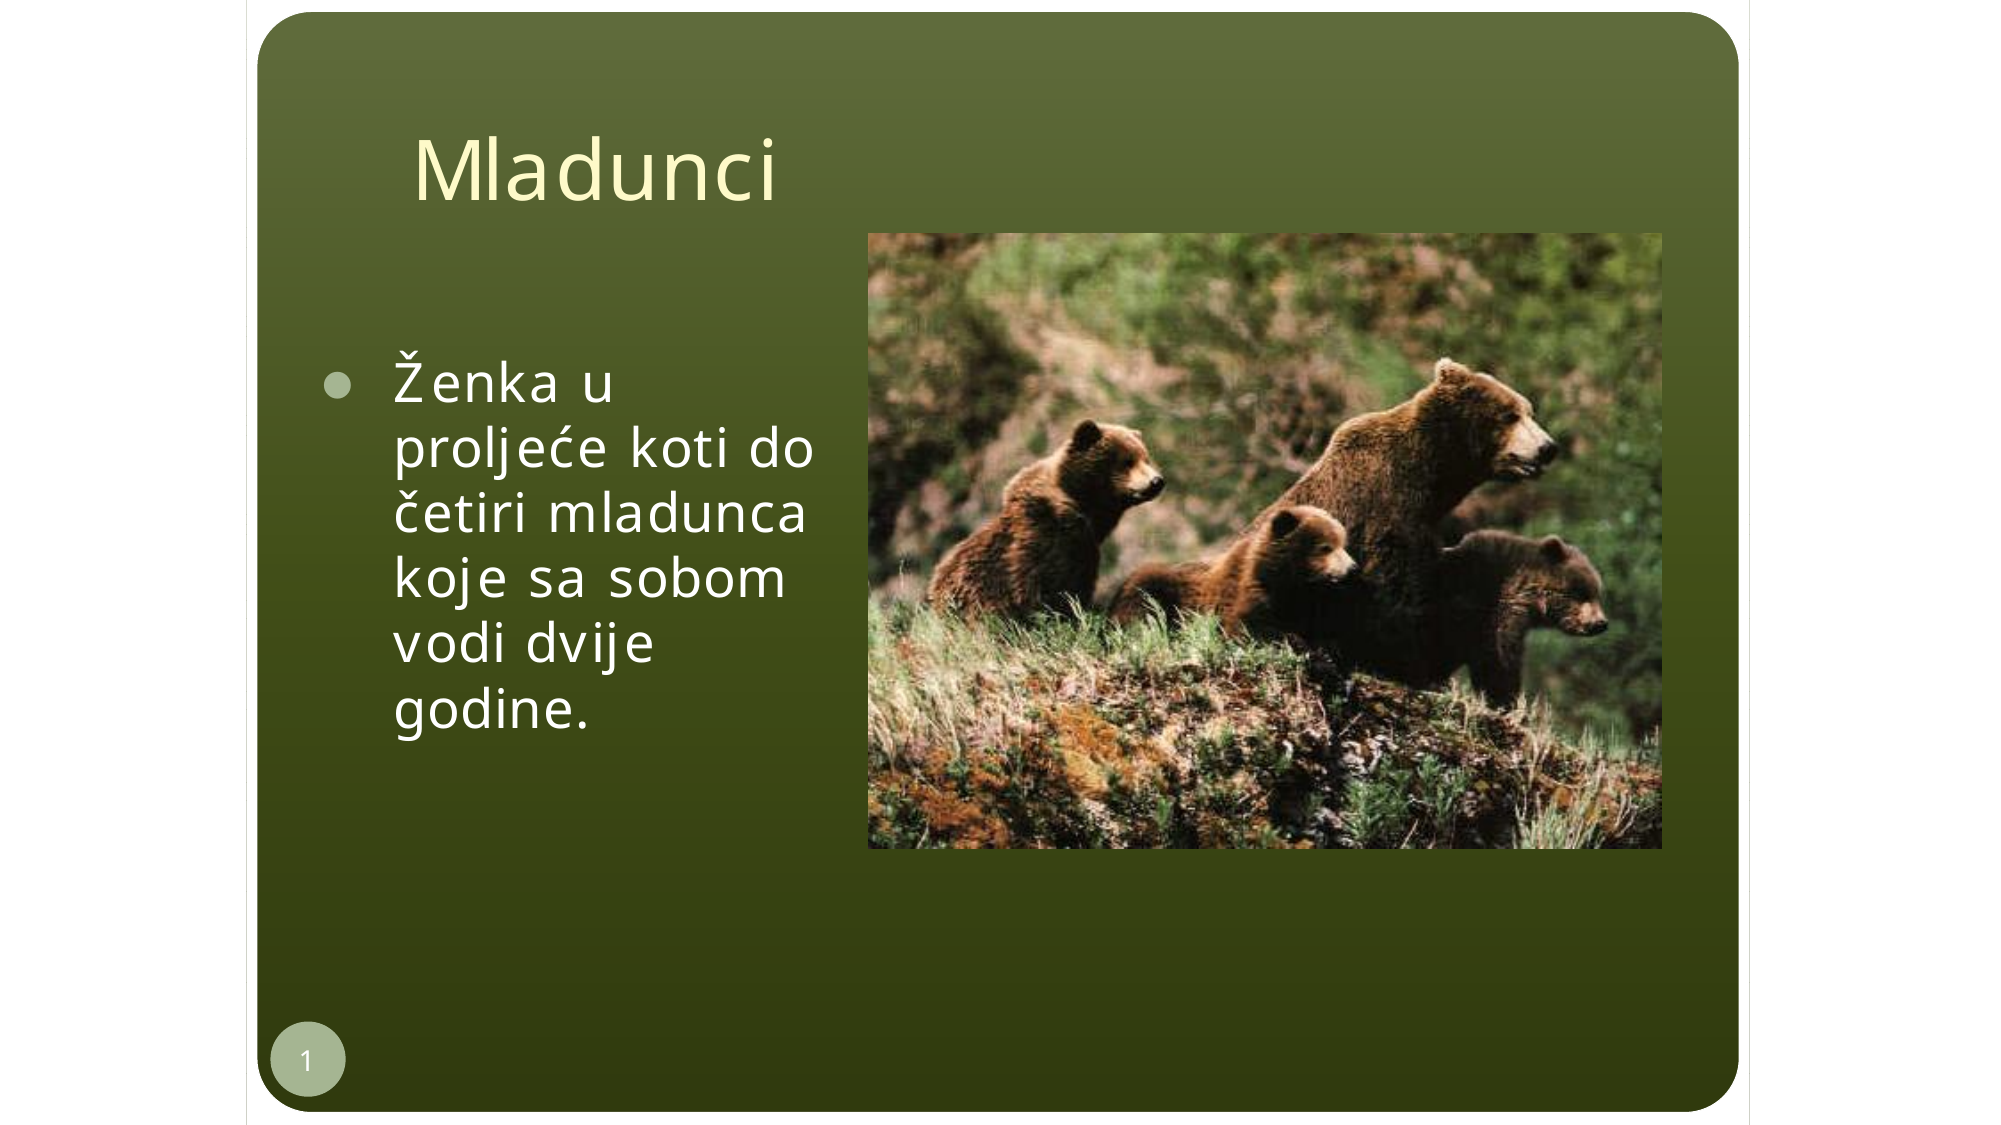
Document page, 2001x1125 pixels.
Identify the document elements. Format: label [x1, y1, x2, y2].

list [246, 0, 1750, 1125]
